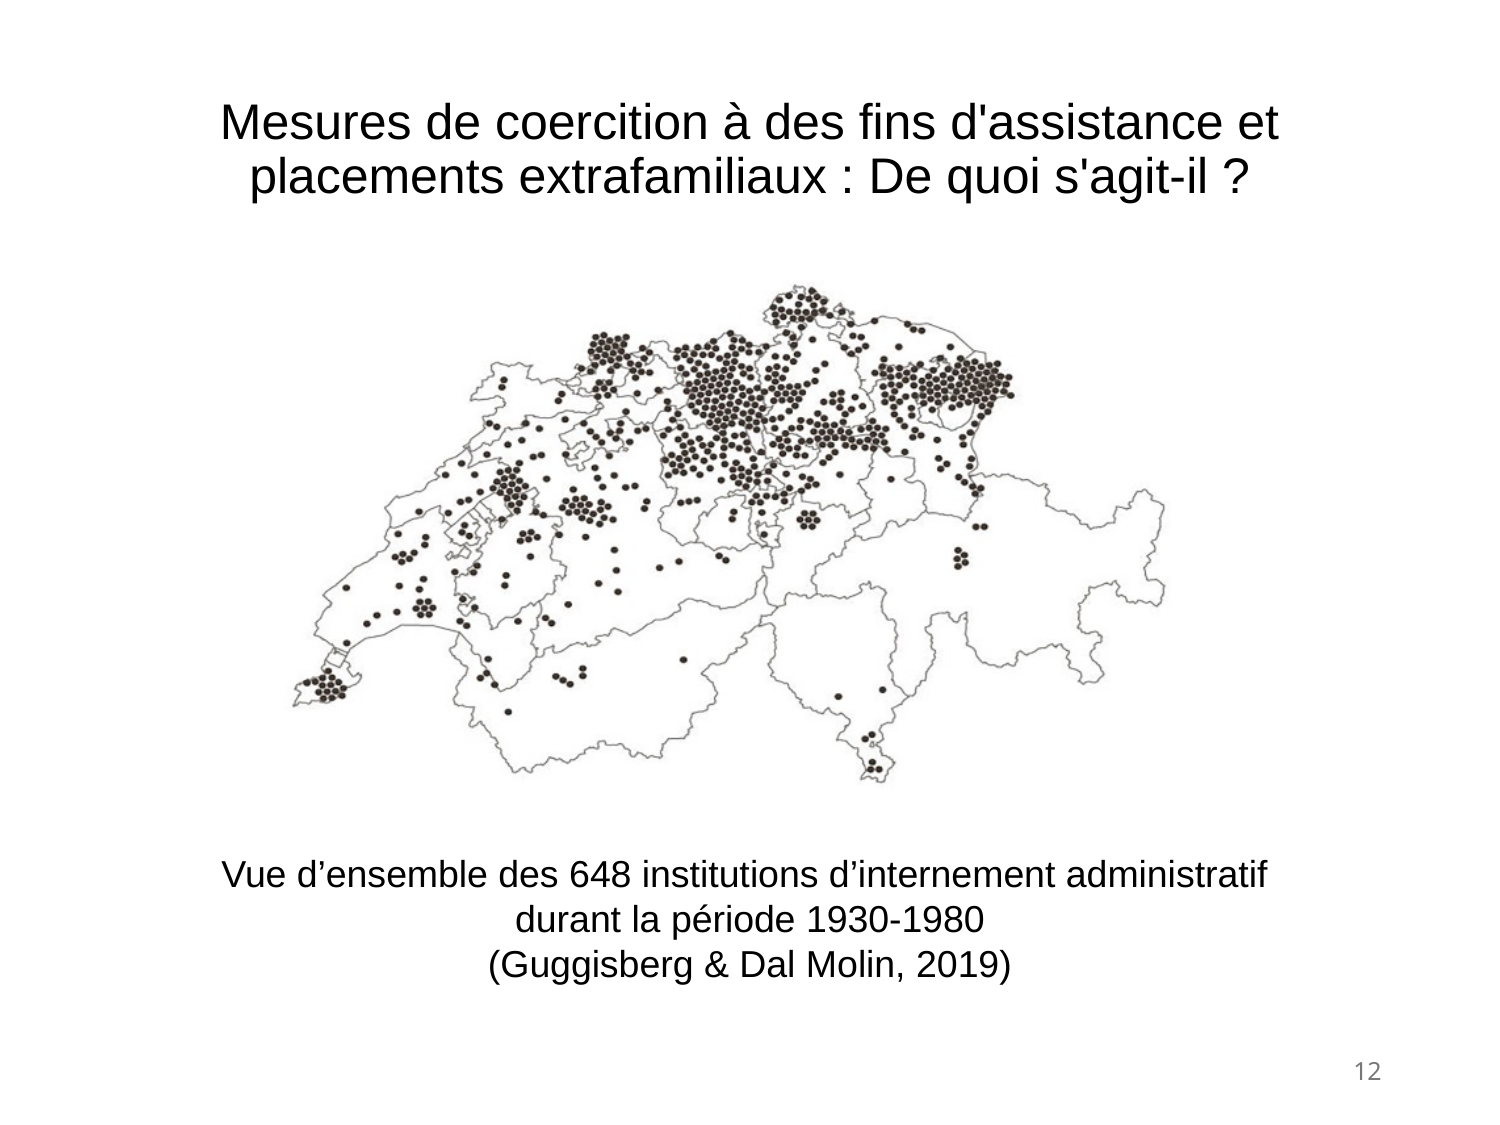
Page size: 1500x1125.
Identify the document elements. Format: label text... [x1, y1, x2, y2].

picture [257, 279, 1180, 810]
title Mesures de coercition à des fins d'assistance et placements extrafamiliaux : De quoi s'agit-il ? [103, 59, 1397, 240]
text_box Vue d’ensemble des 648 institutions d’internement administratif durant la période 1930-1980 (Guggisberg & Dal Molin, 2019) [103, 843, 1397, 993]
slide_number 12 [1059, 1042, 1397, 1103]
